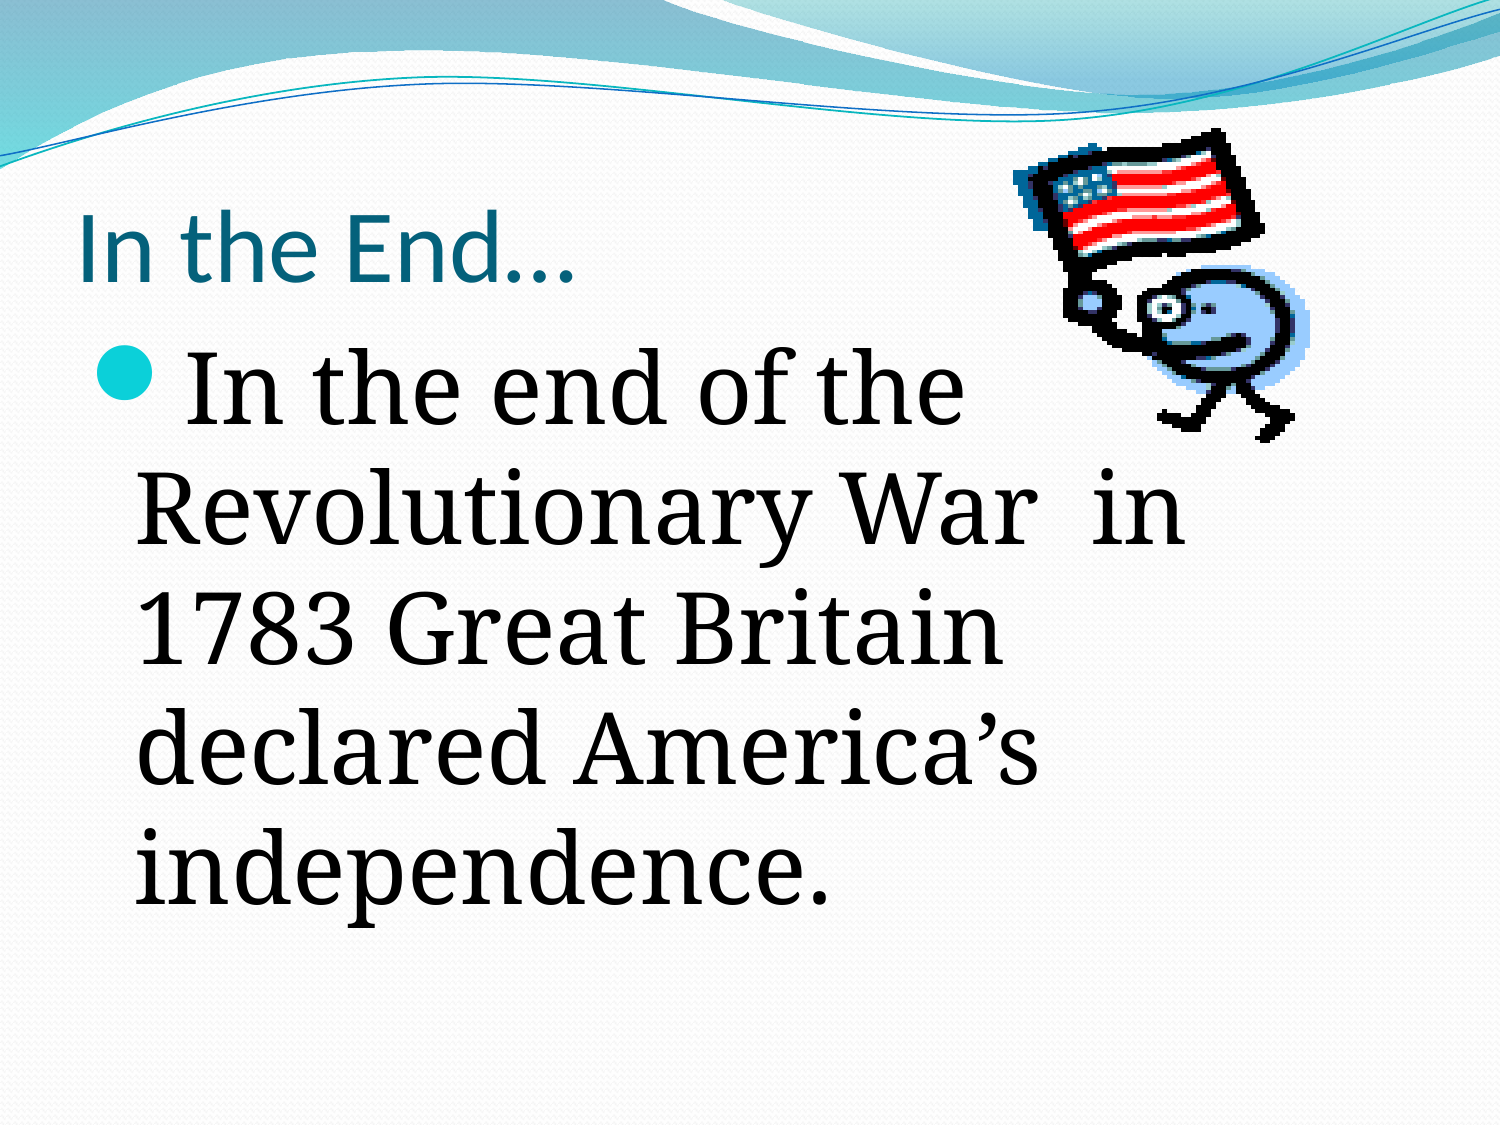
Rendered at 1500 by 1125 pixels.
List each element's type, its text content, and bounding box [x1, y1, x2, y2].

picture [1009, 121, 1335, 459]
list In the end of the Revolutionary War in 1783 Great Britain declared America’s independence. [75, 317, 1425, 1038]
title In the End… [75, 115, 1425, 303]
